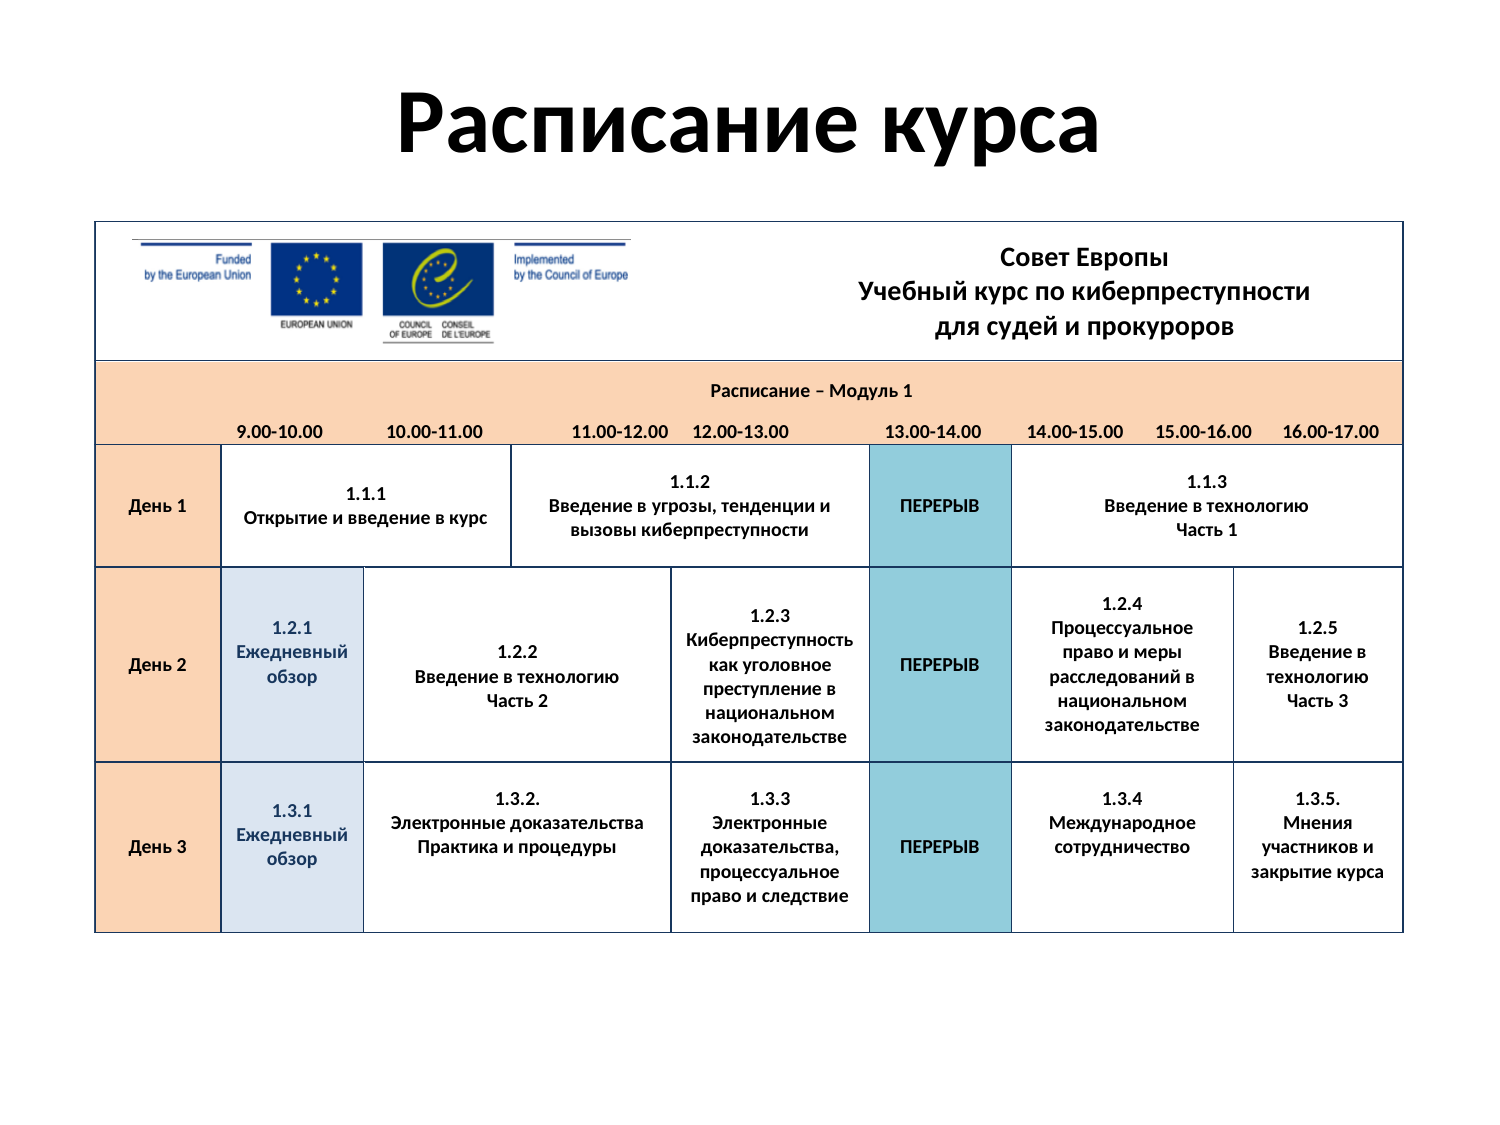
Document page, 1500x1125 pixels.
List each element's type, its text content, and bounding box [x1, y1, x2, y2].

title Расписание курса [75, 45, 1425, 188]
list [93, 220, 1405, 1005]
